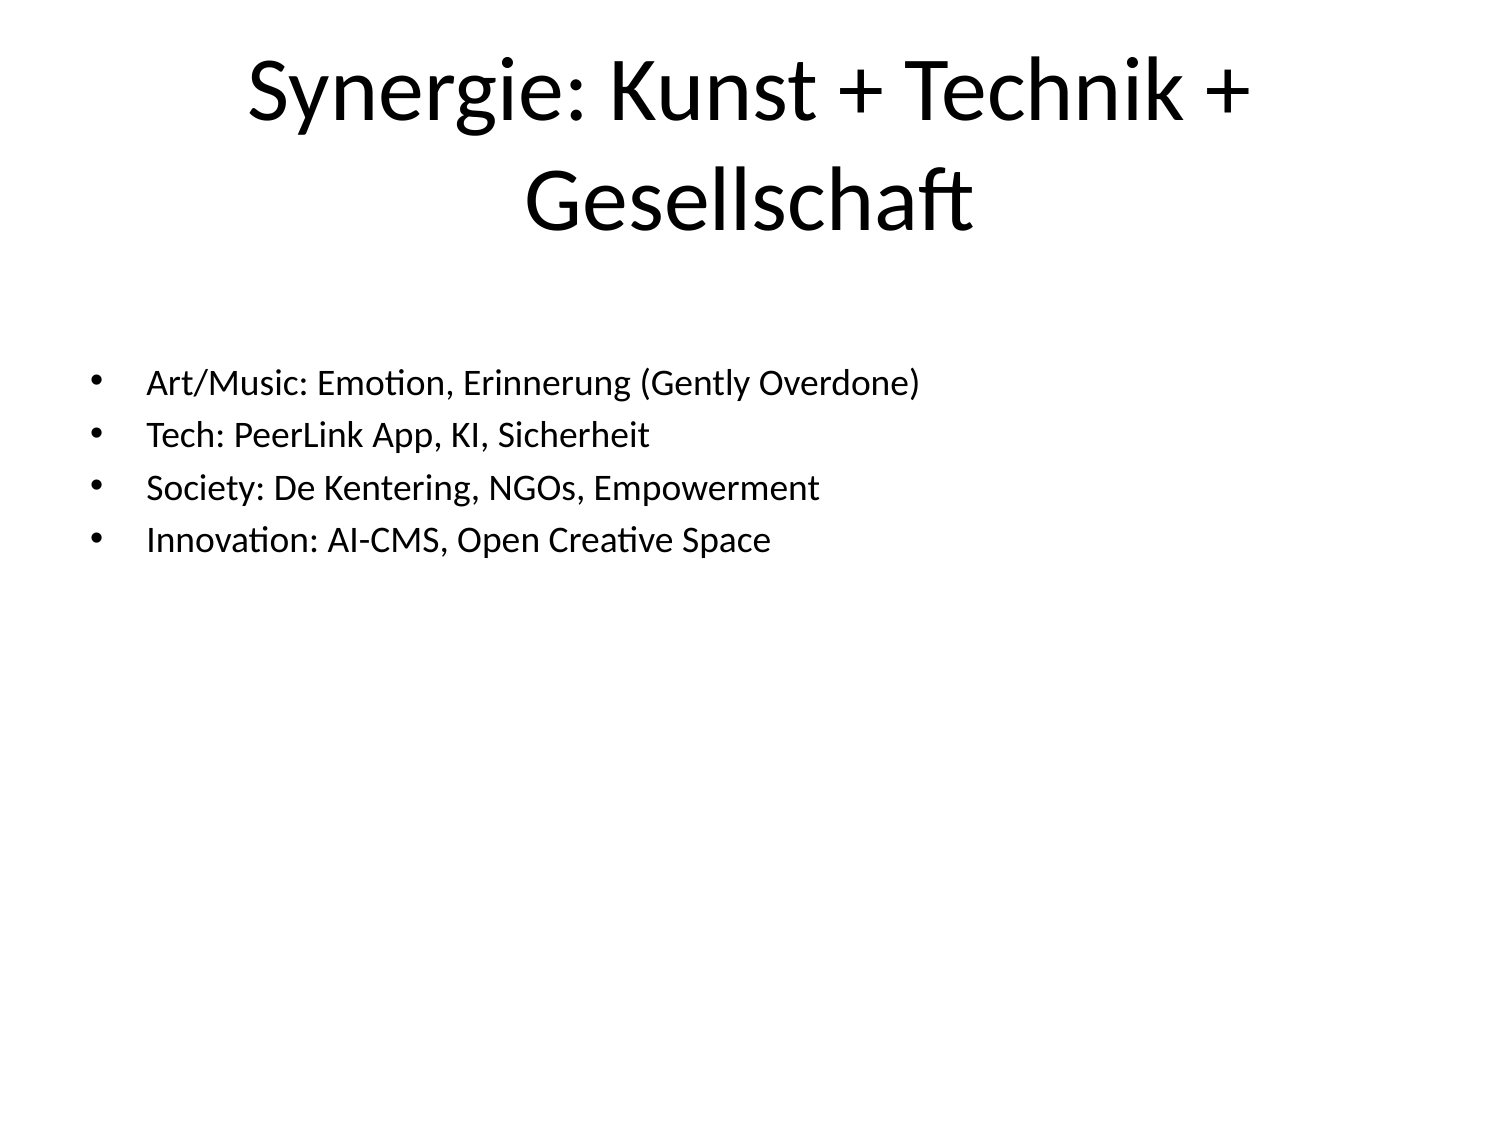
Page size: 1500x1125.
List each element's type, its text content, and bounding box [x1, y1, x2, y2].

title Synergie: Kunst + Technik + Gesellschaft [75, 45, 1425, 233]
list Art/Music: Emotion, Erinnerung (Gently Overdone) Tech: PeerLink App, KI, Sicherheit Society: De Kentering, NGOs, Empowerment Innovation: AI-CMS, Open Creative Space [75, 262, 1425, 1005]
